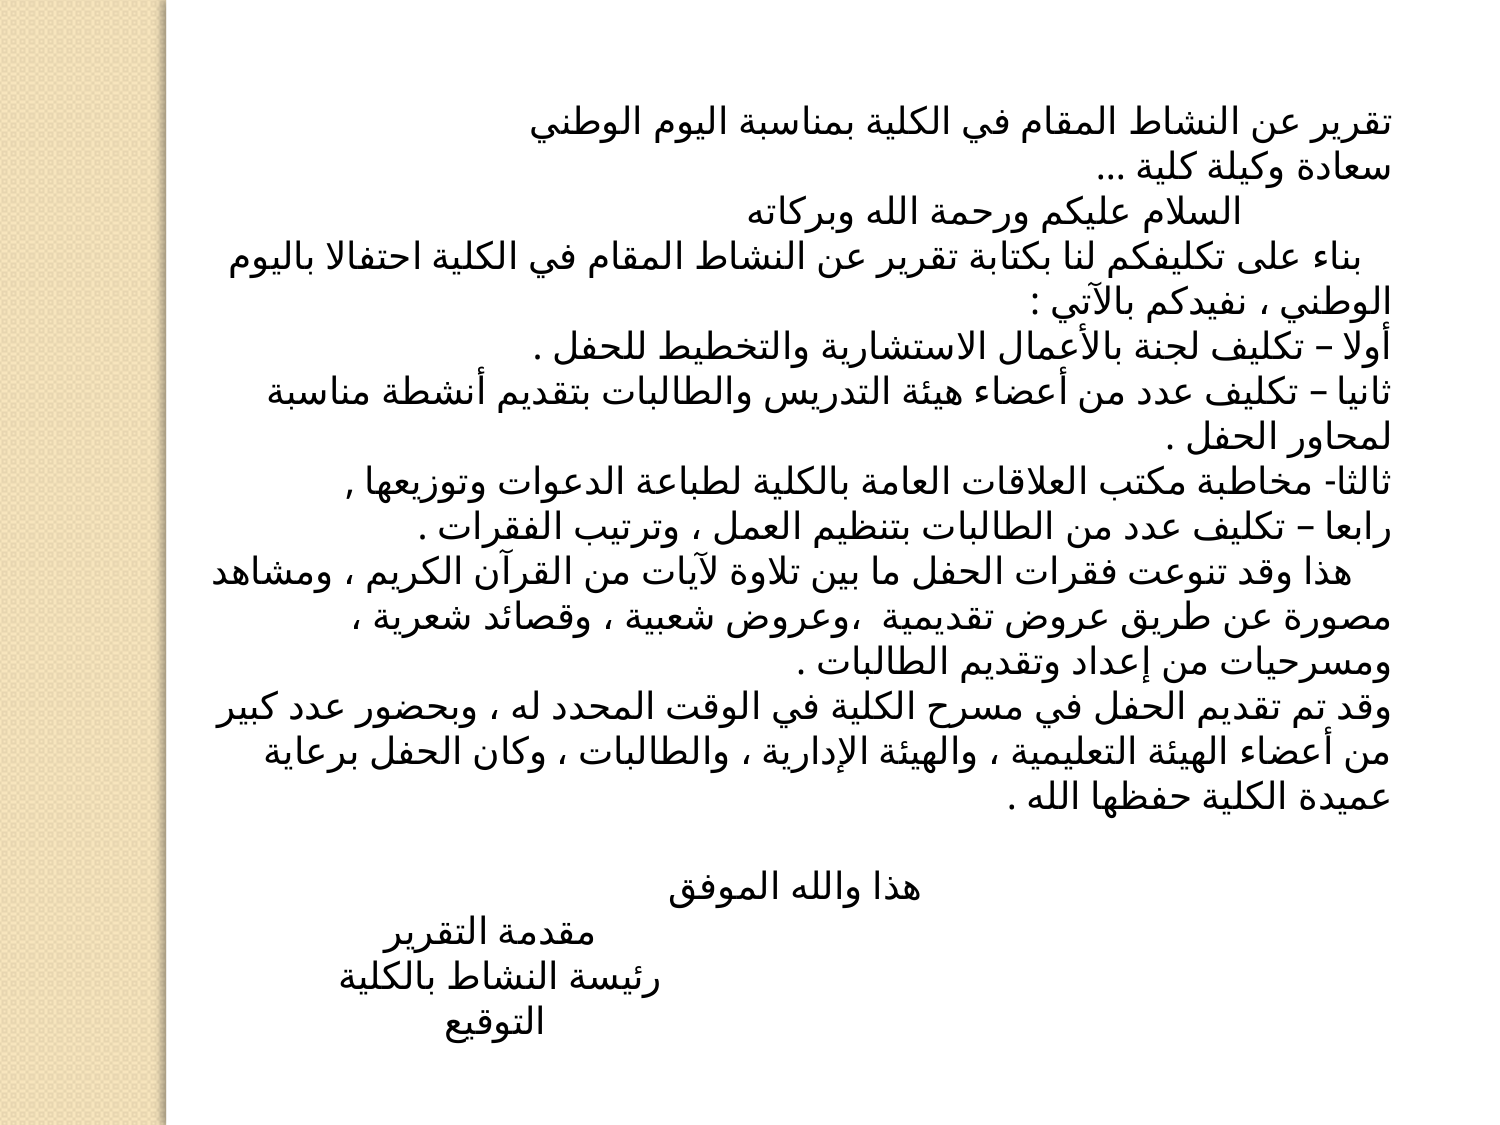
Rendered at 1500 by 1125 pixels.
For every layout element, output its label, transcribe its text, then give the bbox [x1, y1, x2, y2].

text_box تقرير عن النشاط المقام في الكلية بمناسبة اليوم الوطني سعادة وكيلة كلية ... السلام عليكم ورحمة الله وبركاته بناء على تكليفكم لنا بكتابة تقرير عن النشاط المقام في الكلية احتفالا باليوم الوطني ، نفيدكم بالآتي : أولا – تكليف لجنة بالأعمال الاستشارية والتخطيط للحفل . ثانيا – تكليف عدد من أعضاء هيئة التدريس والطالبات بتقديم أنشطة مناسبة لمحاور الحفل . ثالثا- مخاطبة مكتب العلاقات العامة بالكلية لطباعة الدعوات وتوزيعها , رابعا – تكليف عدد من الطالبات بتنظيم العمل ، وترتيب الفقرات . هذا وقد تنوعت فقرات الحفل ما بين تلاوة لآيات من القرآن الكريم ، ومشاهد مصورة عن طريق عروض تقديمية ،وعروض شعبية ، وقصائد شعرية ، ومسرحيات من إعداد وتقديم الطالبات . وقد تم تقديم الحفل في مسرح الكلية في الوقت المحدد له ، وبحضور عدد كبير من أعضاء الهيئة التعليمية ، والهيئة الإدارية ، والطالبات ، وكان الحفل برعاية عميدة الكلية حفظها الله . هذا والله الموفق مقدمة التقرير رئيسة النشاط بالكلية التوقيع [182, 89, 1409, 1125]
